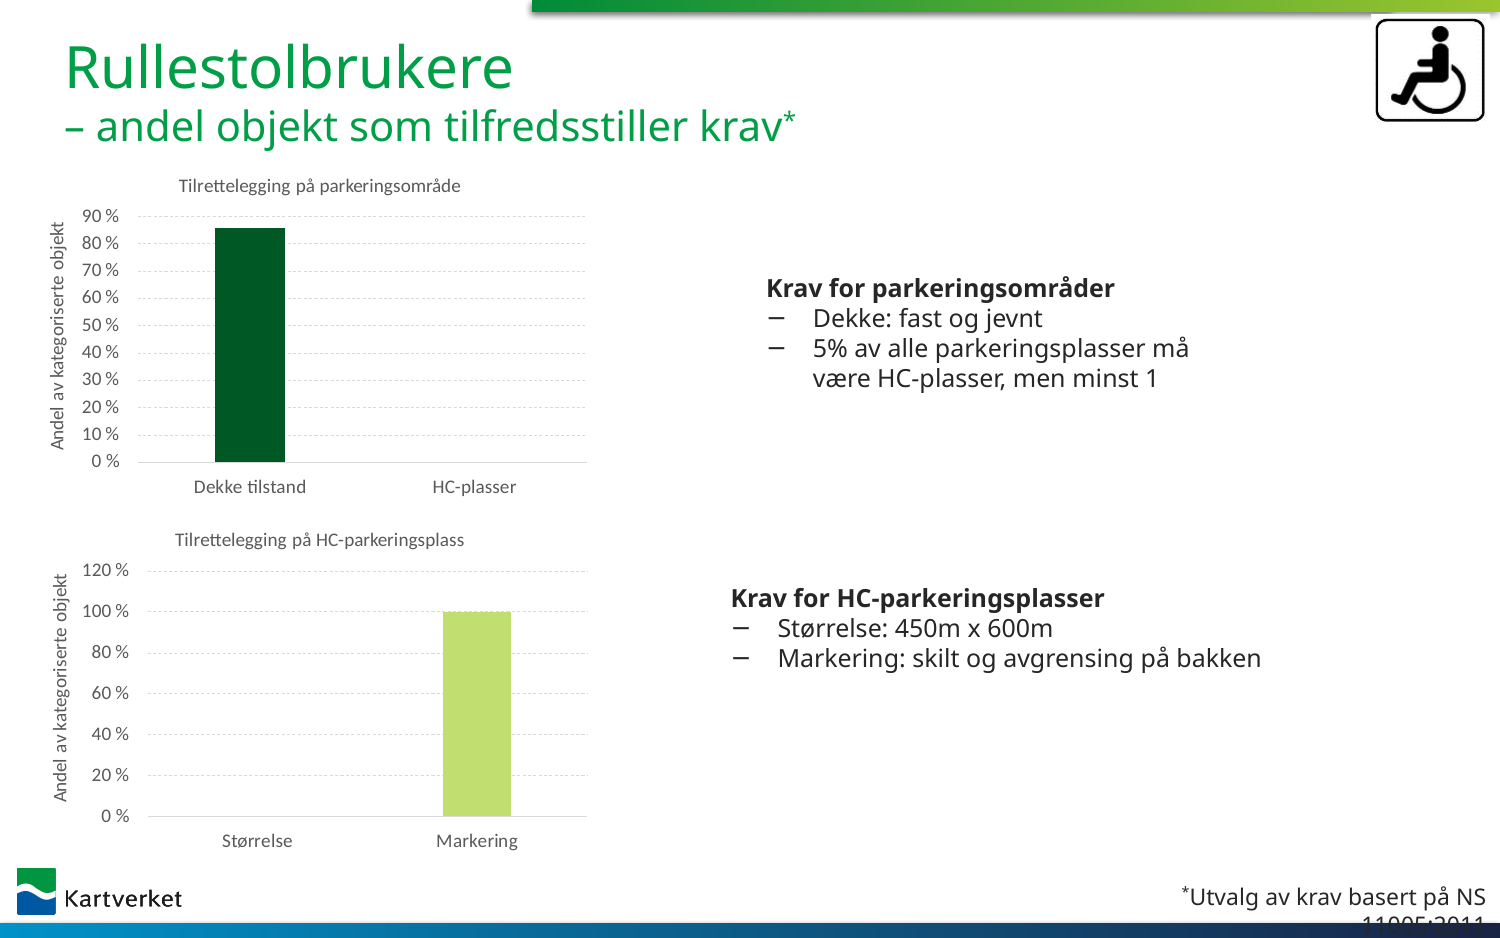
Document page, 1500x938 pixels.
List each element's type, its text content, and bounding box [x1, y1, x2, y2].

picture [41, 166, 598, 505]
text_box Krav for parkeringsområder Dekke: fast og jevnt 5% av alle parkeringsplasser må være HC-plasser, men minst 1 [751, 264, 1232, 400]
picture [41, 520, 598, 859]
text_box *Utvalg av krav basert på NS 11005:2011 [1068, 873, 1500, 938]
text_box Rullestolbrukere – andel objekt som tilfredsstiller krav* [49, 23, 1431, 158]
picture [1371, 13, 1491, 127]
text_box Krav for HC-parkeringsplasser Størrelse: 450m x 600m Markering: skilt og avgrensing på bakken [715, 574, 1278, 680]
